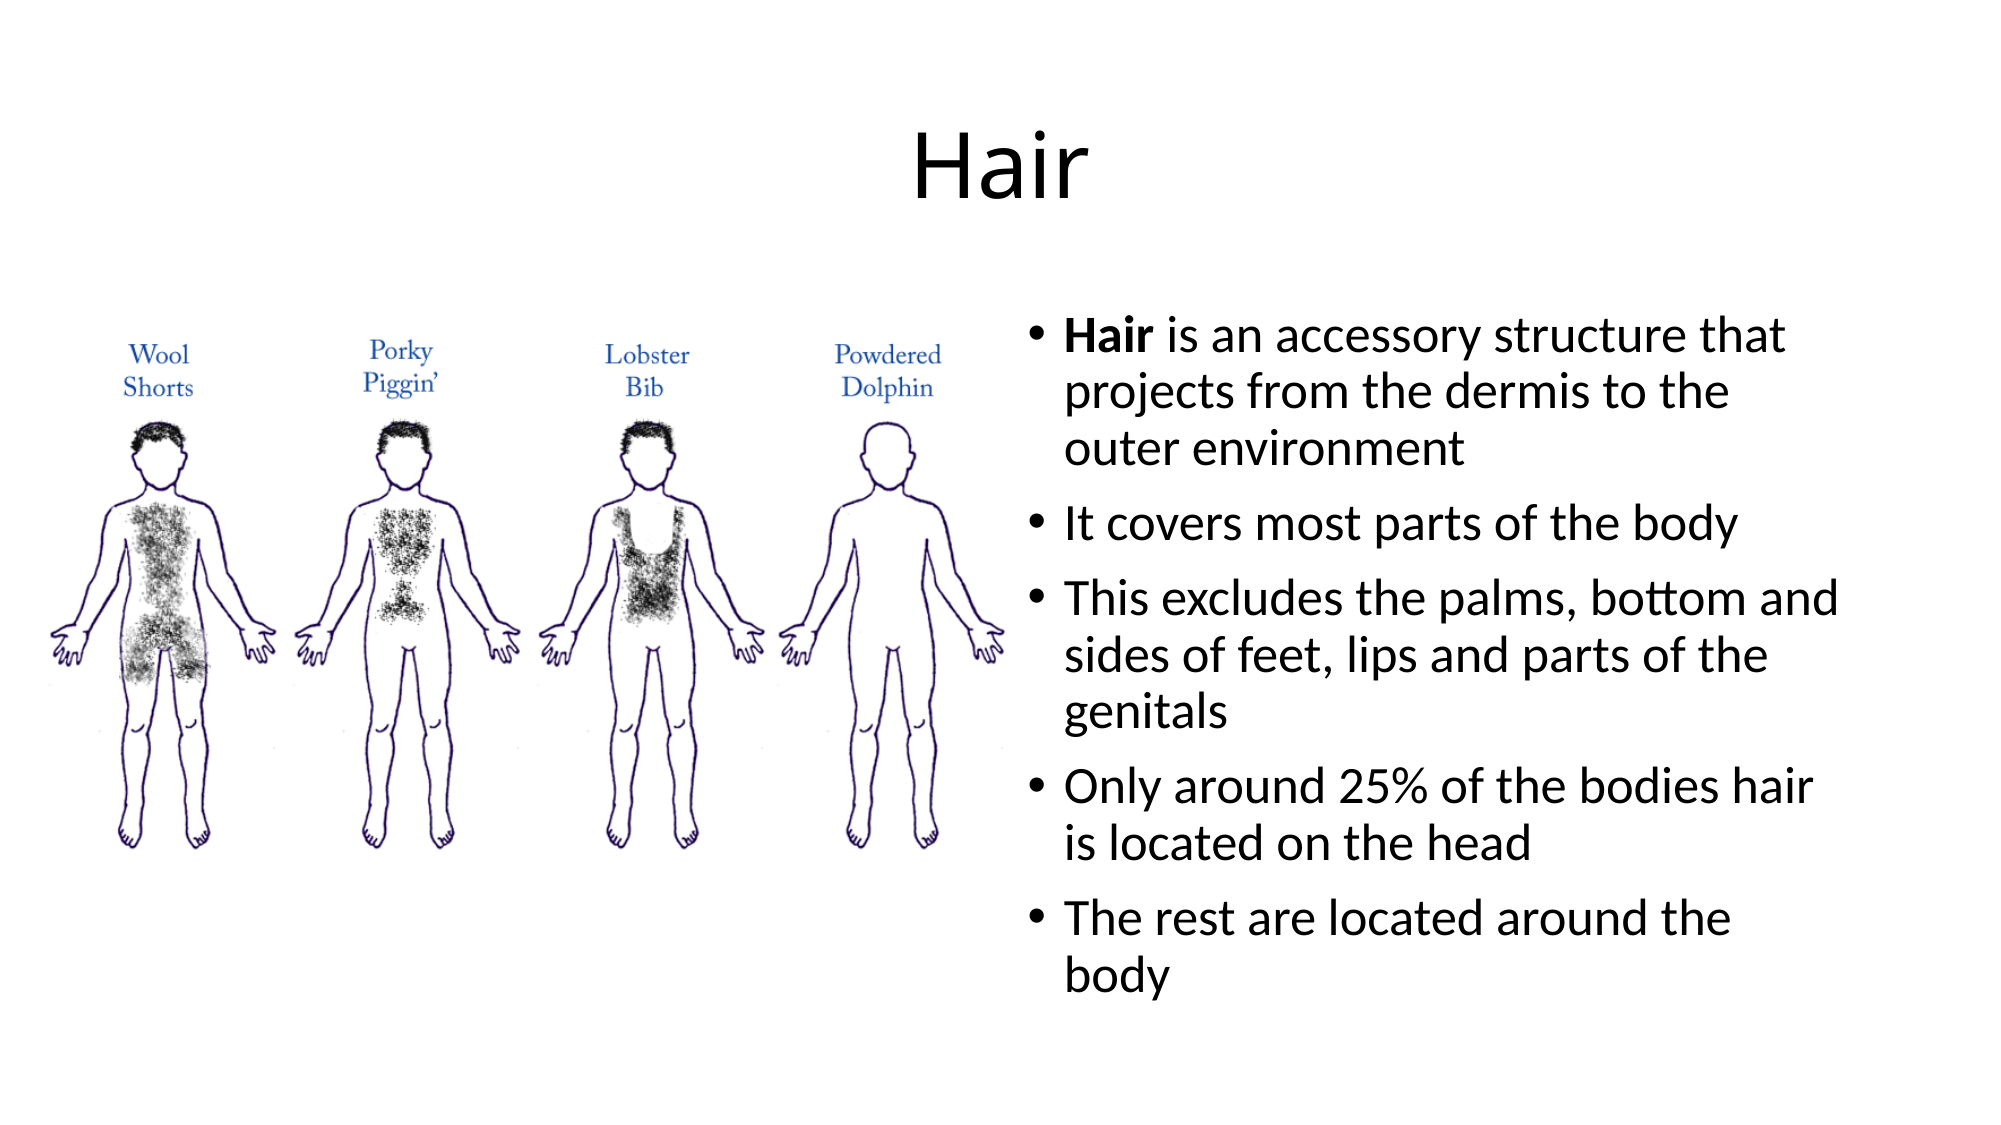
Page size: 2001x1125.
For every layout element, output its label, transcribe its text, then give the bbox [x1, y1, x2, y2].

list Hair is an accessory structure that projects from the dermis to the outer environment It covers most parts of the body This excludes the palms, bottom and sides of feet, lips and parts of the genitals Only around 25% of the bodies hair is located on the head The rest are located around the body [1012, 299, 1863, 1014]
picture [48, 300, 1013, 880]
title Hair [137, 59, 1863, 278]
